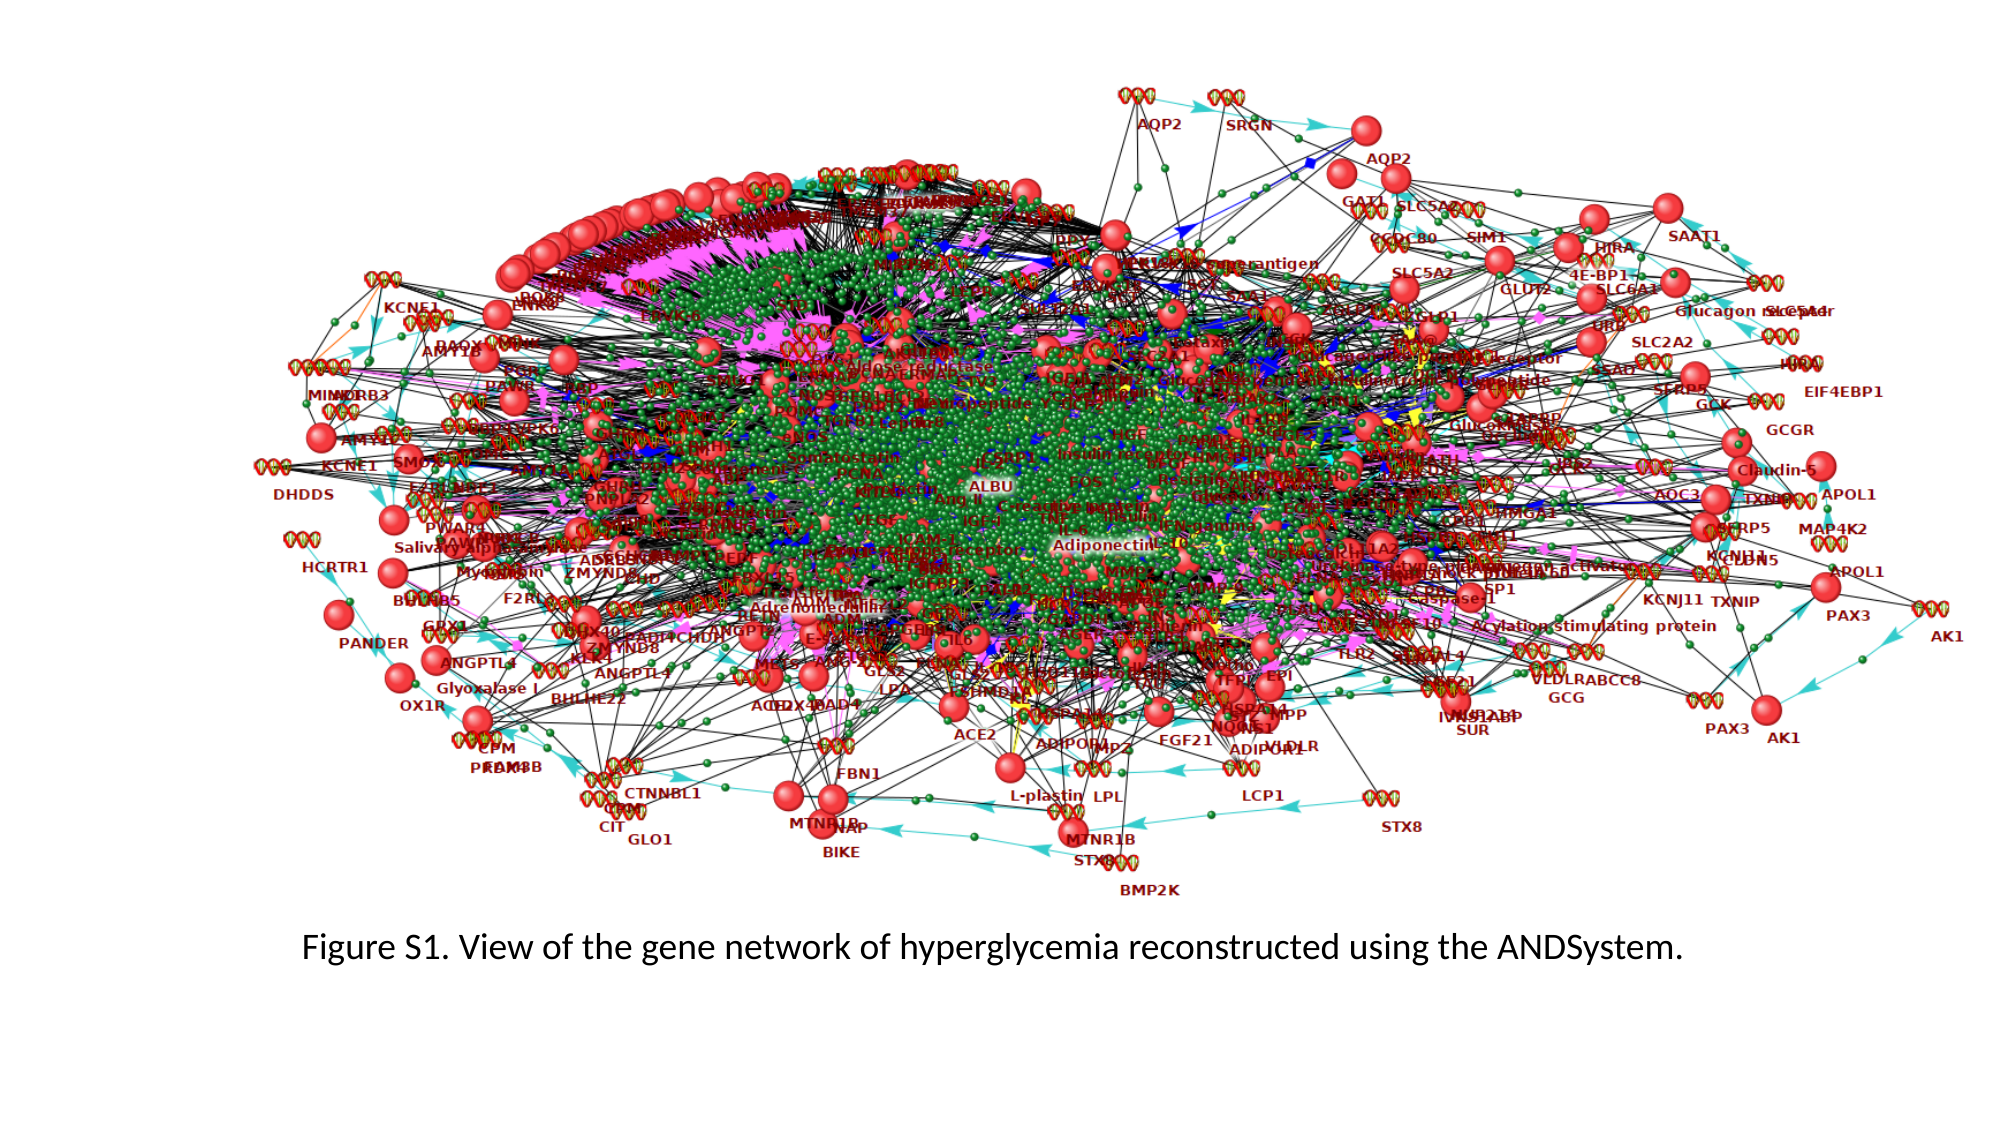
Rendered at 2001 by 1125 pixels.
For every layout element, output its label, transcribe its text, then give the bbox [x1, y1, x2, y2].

picture [0, 0, 2000, 915]
text_box Figure S1. View of the gene network of hyperglycemia reconstructed using the ANDSystem. [30, 915, 1958, 975]
